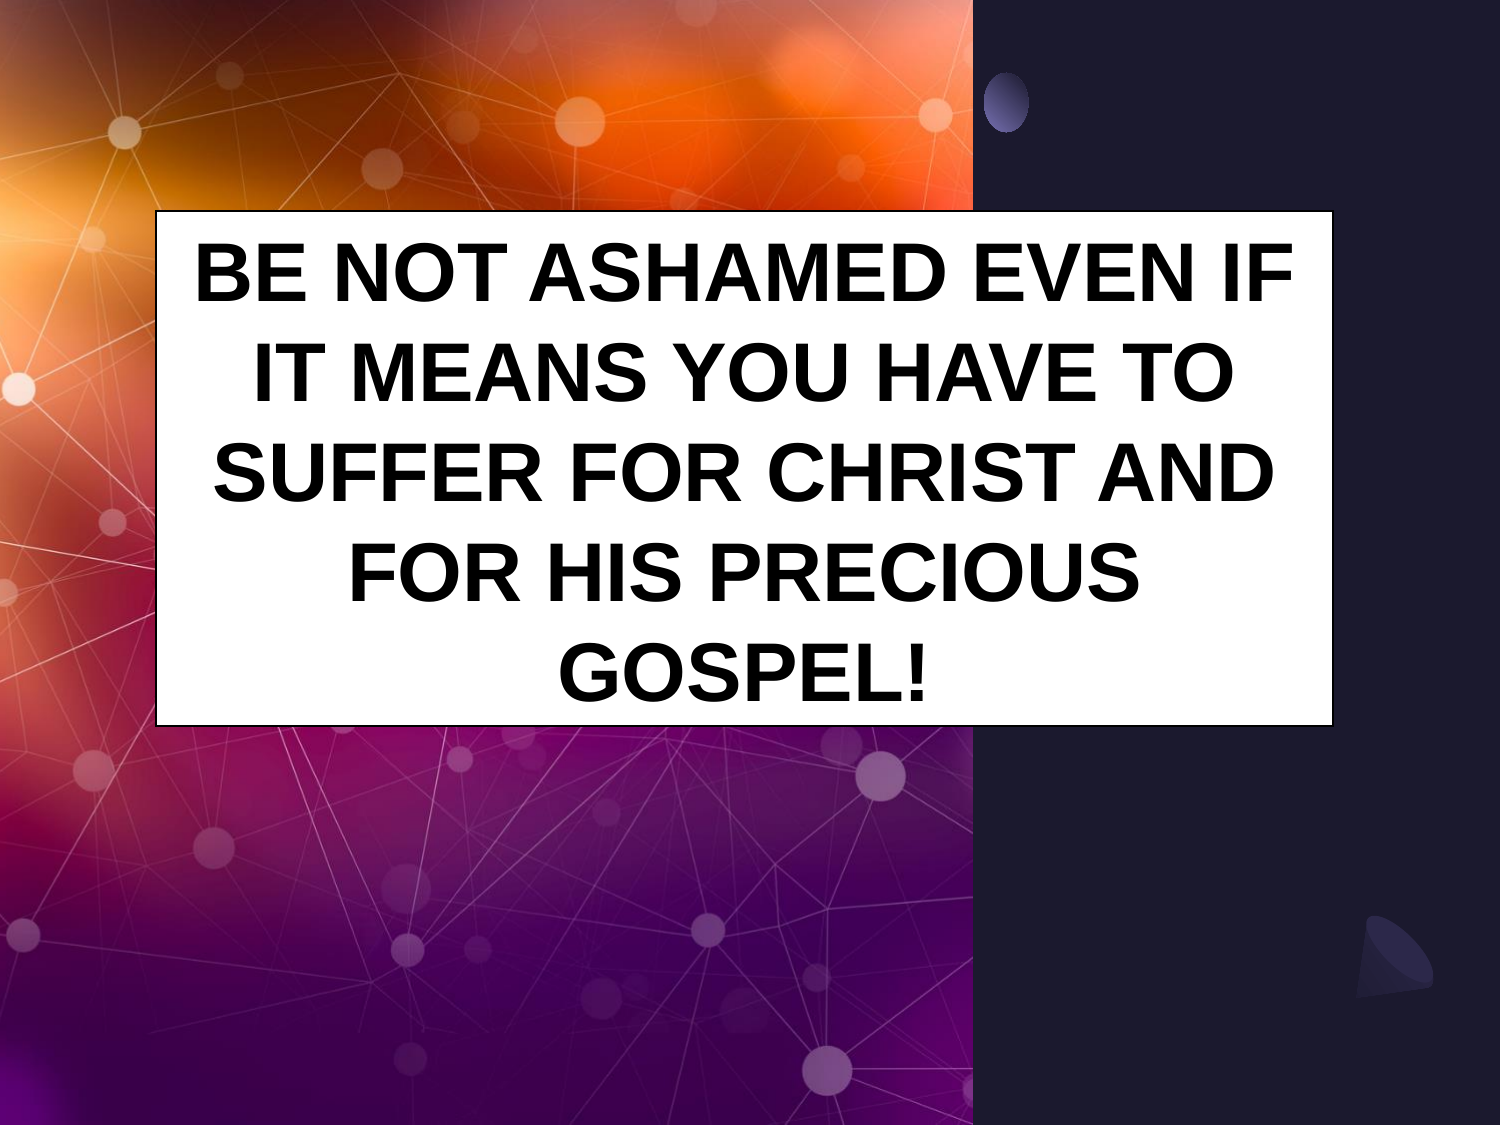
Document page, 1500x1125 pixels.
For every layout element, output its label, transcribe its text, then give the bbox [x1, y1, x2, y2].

picture [0, 0, 973, 1125]
text_box BE NOT ASHAMED EVEN IF IT MEANS YOU HAVE TO SUFFER FOR CHRIST AND FOR HIS PRECIOUS GOSPEL! [973, 210, 1334, 727]
